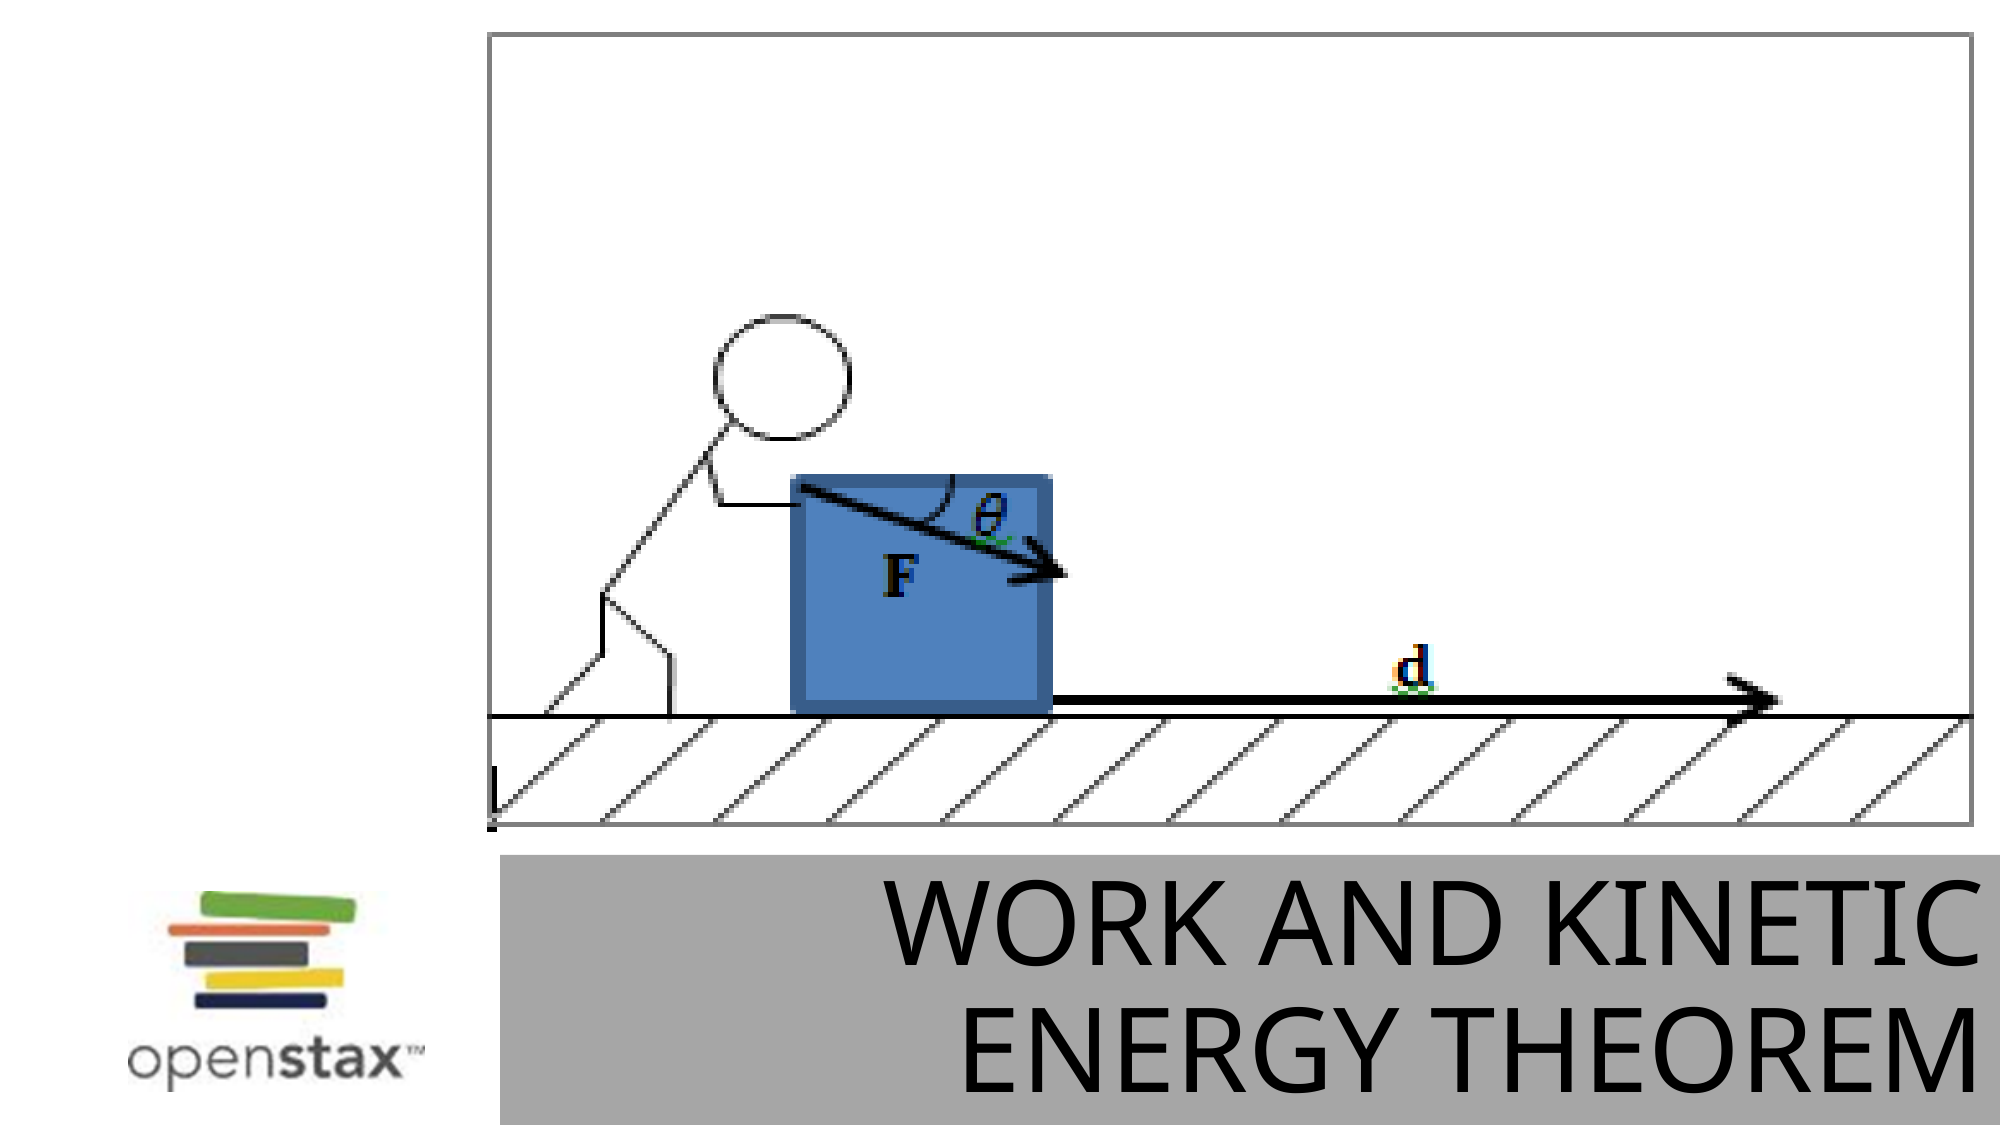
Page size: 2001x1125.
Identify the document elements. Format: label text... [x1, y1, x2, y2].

picture [472, 14, 2000, 838]
title WORK AND KINETIC ENERGY THEOREM [500, 854, 2000, 1125]
picture [127, 891, 425, 1092]
